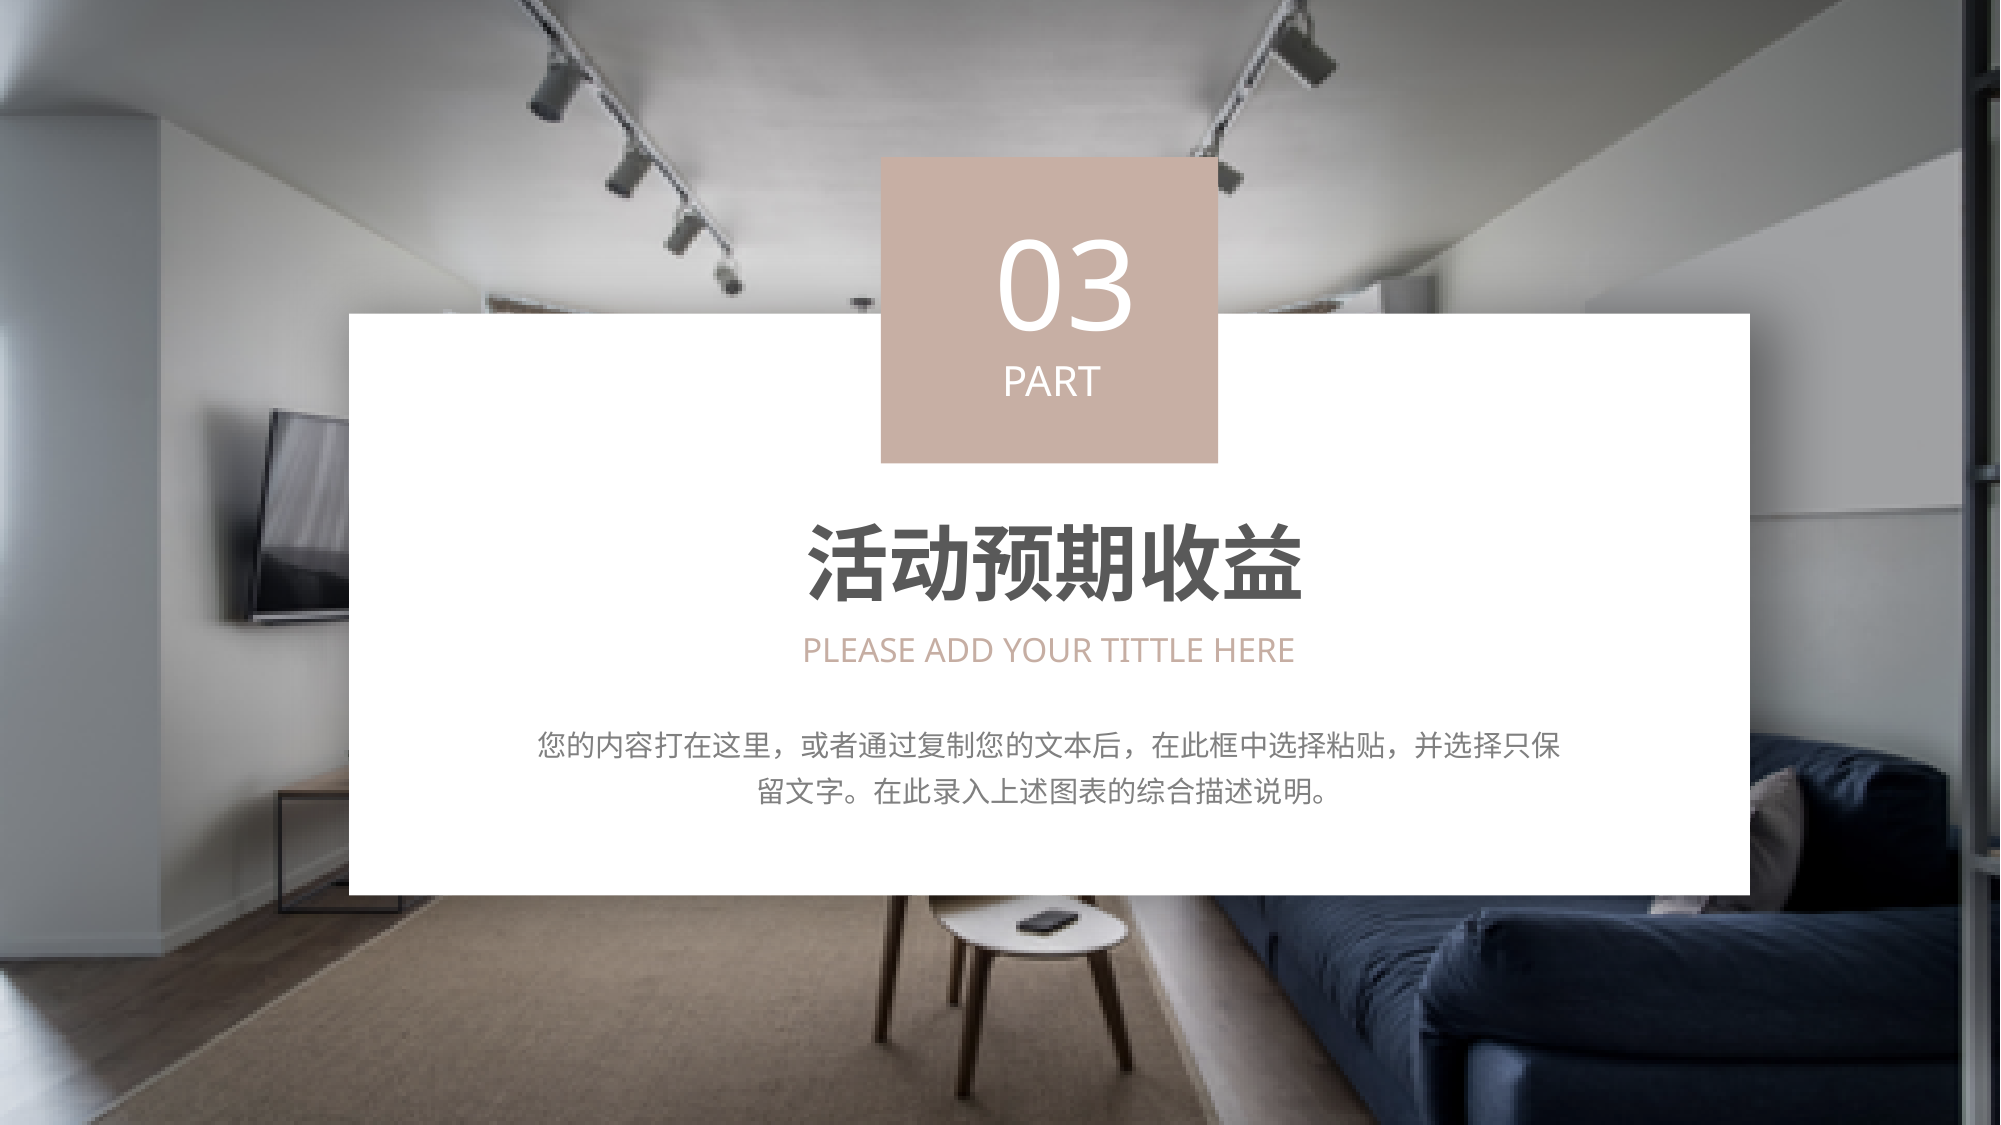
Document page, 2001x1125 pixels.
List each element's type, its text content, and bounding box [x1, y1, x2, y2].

text_box 您的内容打在这里，或者通过复制您的文本后，在此框中选择粘贴，并选择只保留文字。在此录入上述图表的综合描述说明。 [511, 709, 1587, 816]
text_box 活动预期收益 [546, 504, 1564, 619]
text_box [880, 156, 1219, 464]
text_box PLEASE ADD YOUR TITTLE HERE [688, 621, 1410, 677]
text_box [348, 313, 1751, 896]
text_box 03 [914, 197, 1219, 363]
text_box [0, 0, 2000, 1125]
text_box PART [987, 347, 1139, 413]
